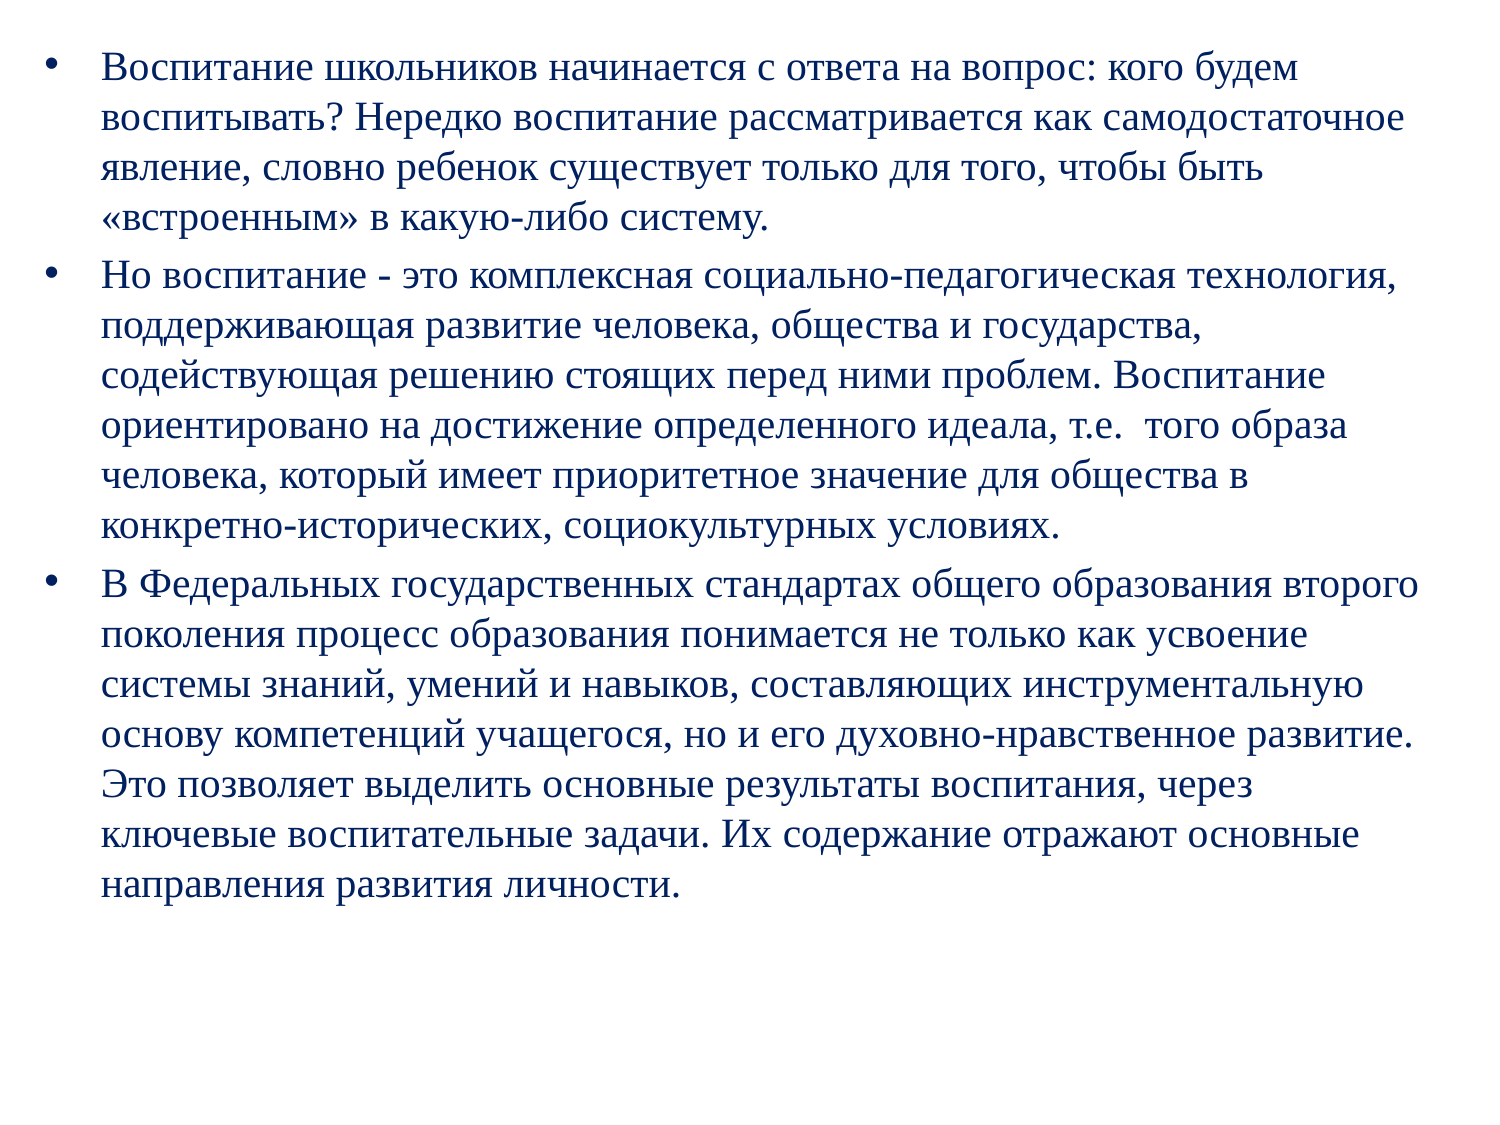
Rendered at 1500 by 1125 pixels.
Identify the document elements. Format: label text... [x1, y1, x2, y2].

list Воспитание школьников начинается с ответа на вопрос: кого будем воспитывать? Нередко воспитание рассматривается как самодостаточное явление, словно ребенок существует только для того, чтобы быть «встроенным» в какую-либо систему. Но воспитание - это комплексная социально-педагогическая технология, поддерживающая развитие человека, общества и государства, содействующая решению стоящих перед ними проблем. Воспитание ориентировано на достижение определенного идеала, т.е. того образа человека, который имеет приоритетное значение для общества в конкретно-исторических, социокультурных условиях. В Федеральных государственных стандартах общего образования второго поколения процесс образования понимается не только как усвоение системы знаний, умений и навыков, составляющих инструментальную основу компетенций учащегося, но и его духовно-нравственное развитие. Это позволяет выделить основные результаты воспитания, через ключевые воспитательные задачи. Их содержание отражают основные направления развития личности. [29, 30, 1459, 1005]
